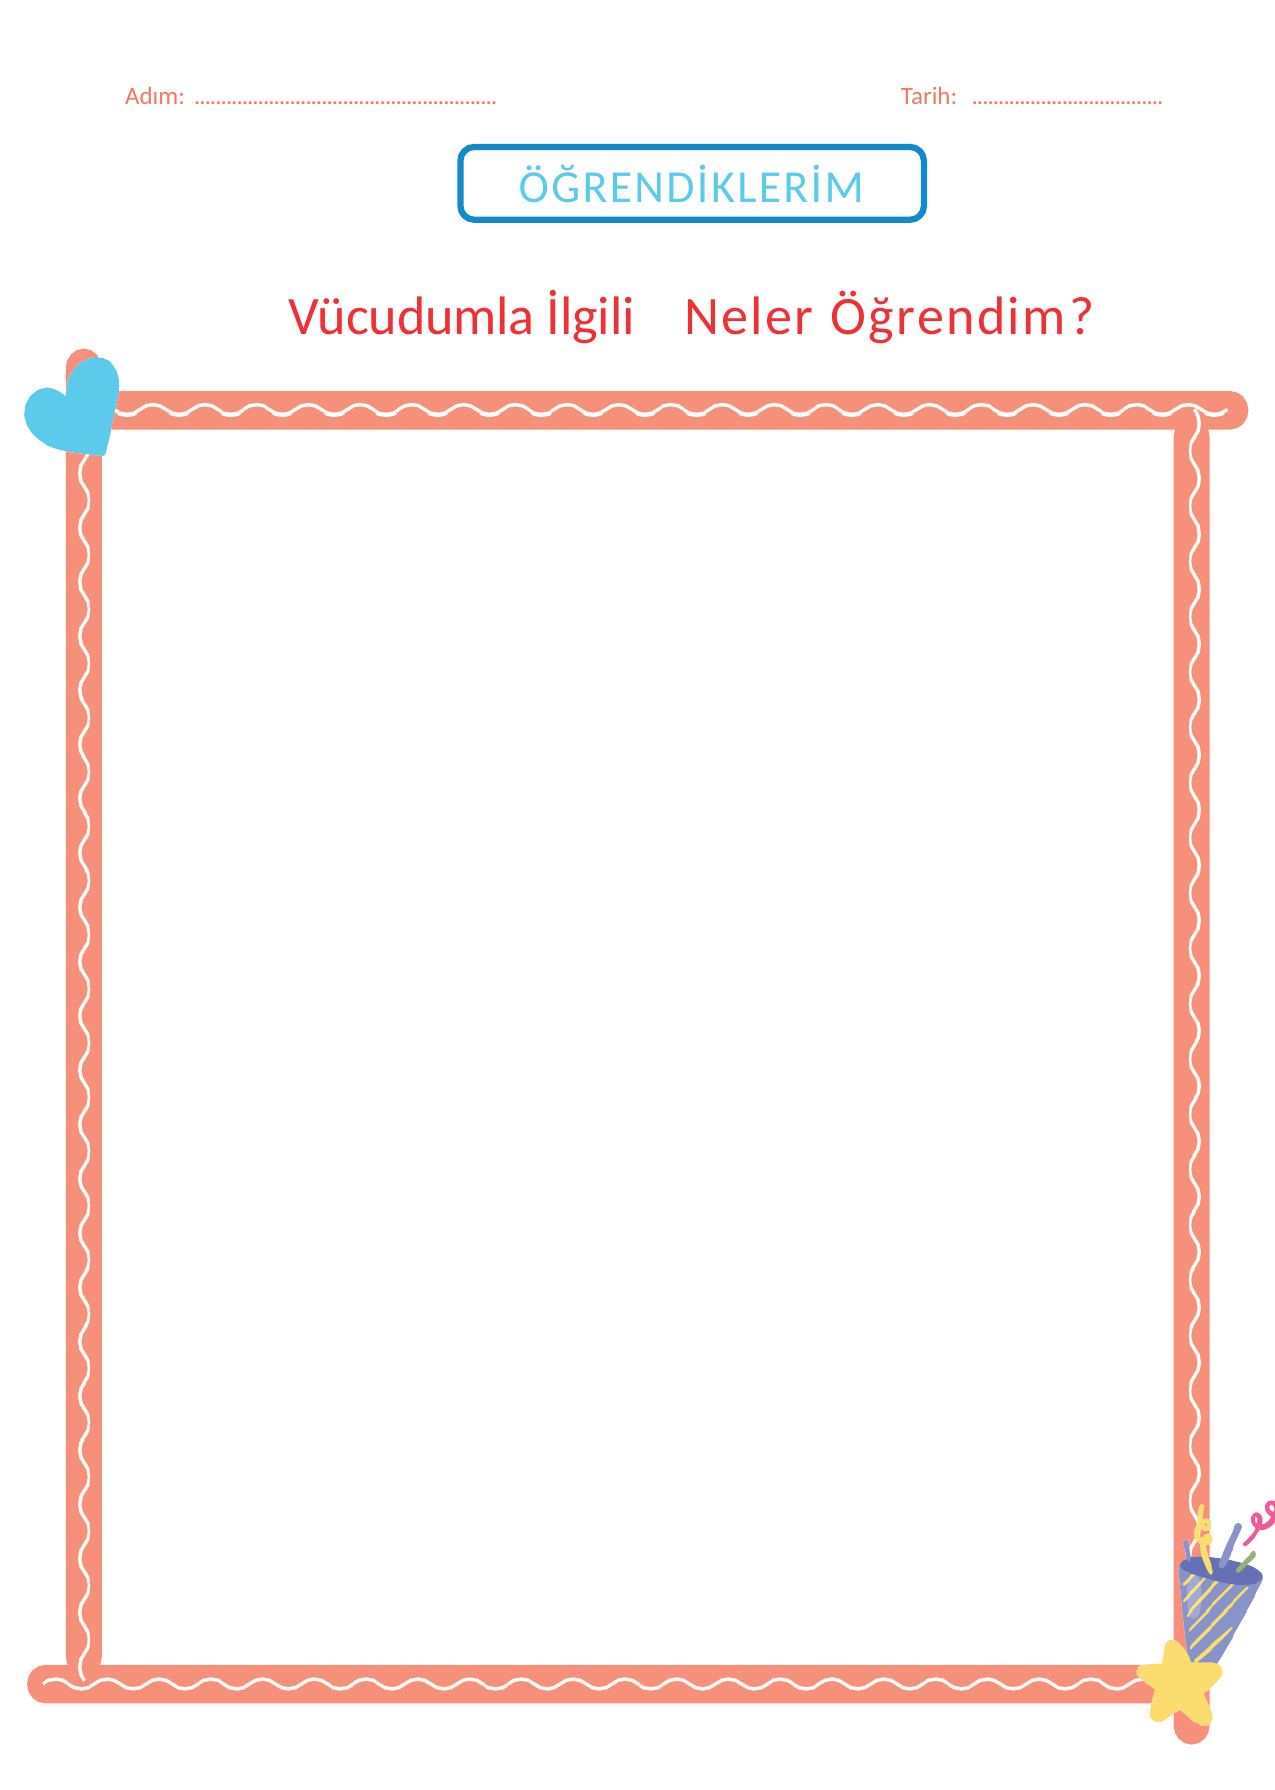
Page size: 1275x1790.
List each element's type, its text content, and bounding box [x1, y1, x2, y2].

text_box Tarih: .................................... [898, 77, 1171, 110]
text_box Adım: ......................................................... [122, 77, 505, 110]
text_box [462, 146, 922, 154]
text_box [24, 348, 1275, 1745]
text_box ÖĞRENDİKLERİM Vücudumla İlgili Neler Öğrendim? [275, 154, 1110, 346]
